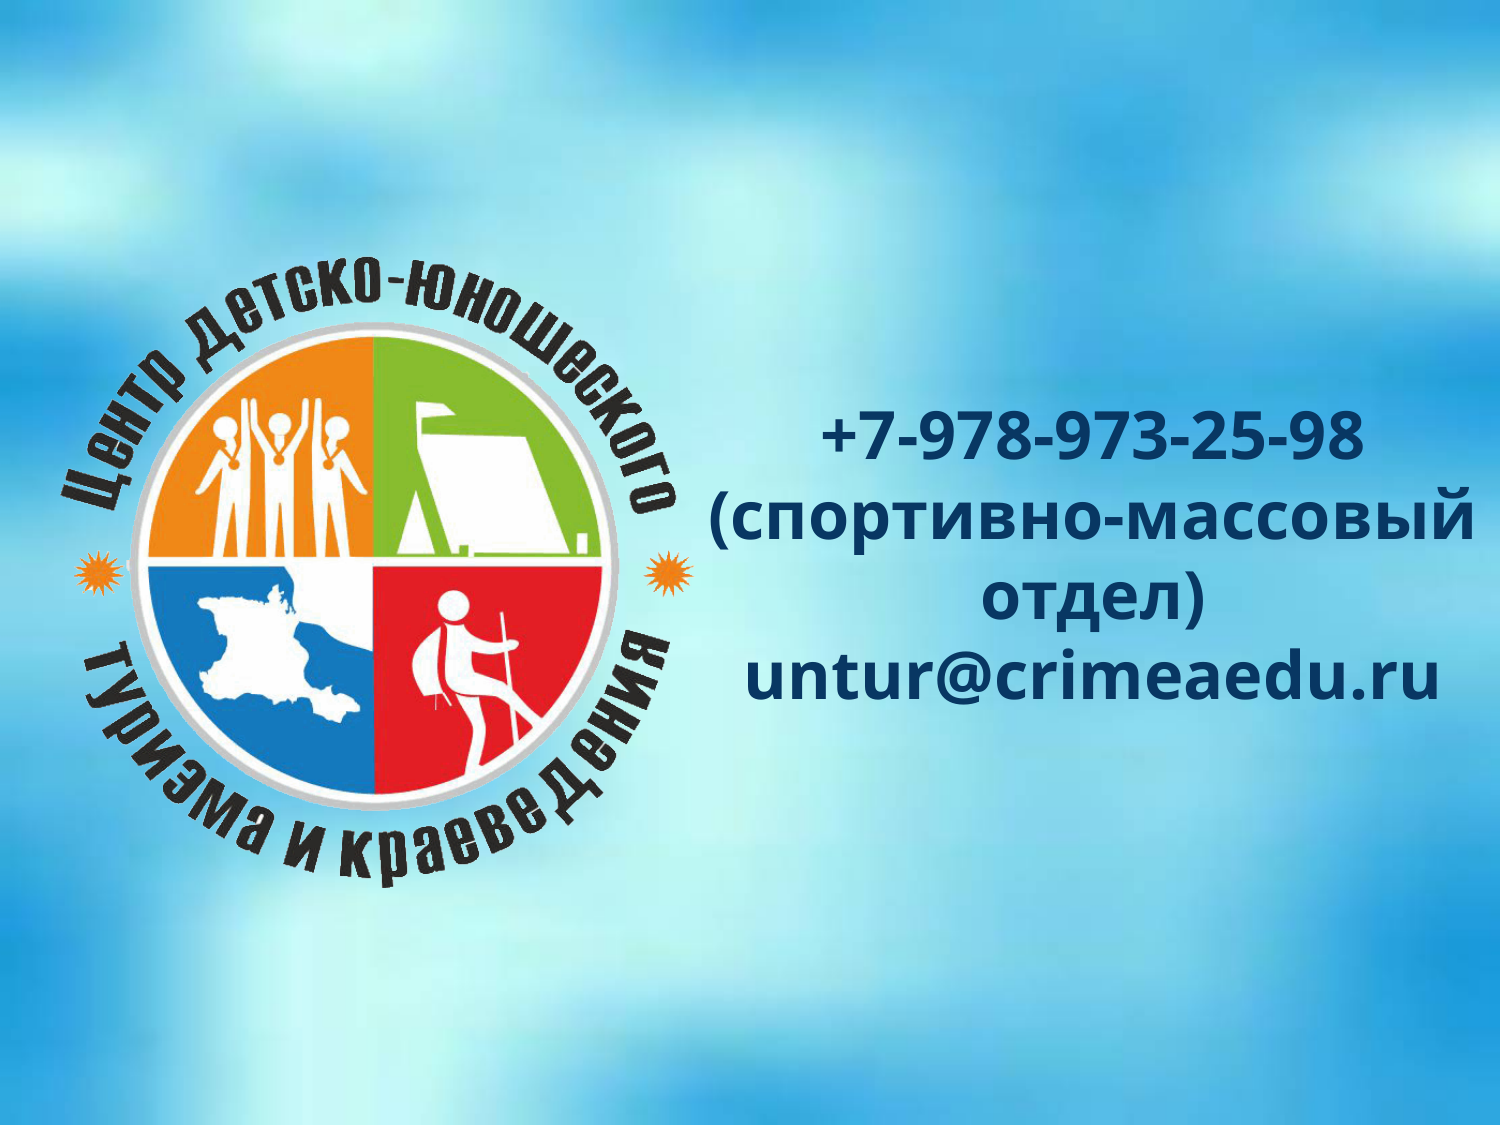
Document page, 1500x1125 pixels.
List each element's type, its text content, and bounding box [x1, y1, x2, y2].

picture [0, 0, 1500, 1125]
text_box +7-978-973-25-98 (спортивно-массовый отдел) untur@crimeaedu.ru [742, 385, 1498, 955]
